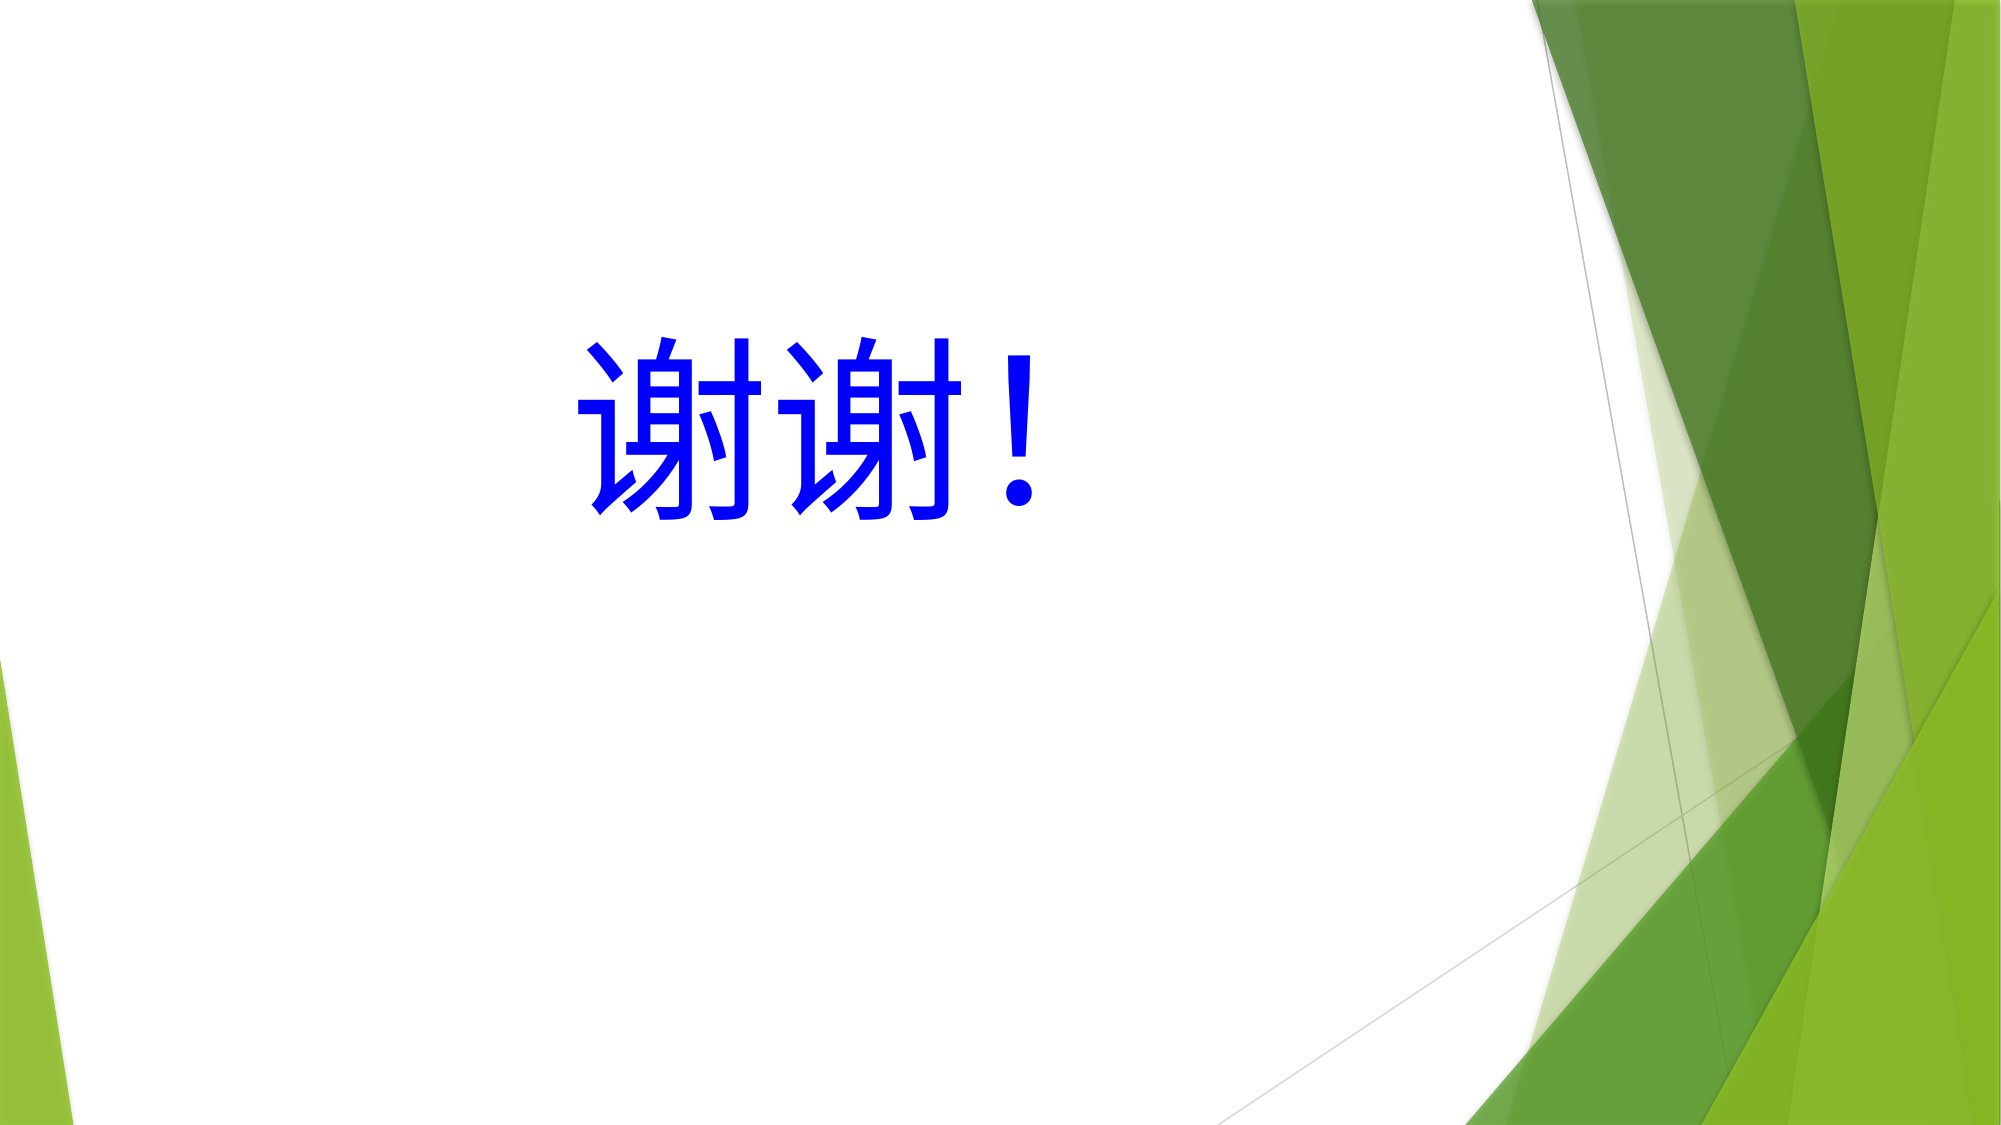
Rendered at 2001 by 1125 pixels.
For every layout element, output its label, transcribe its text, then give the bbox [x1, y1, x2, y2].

text_box 谢谢！ [555, 298, 1185, 553]
